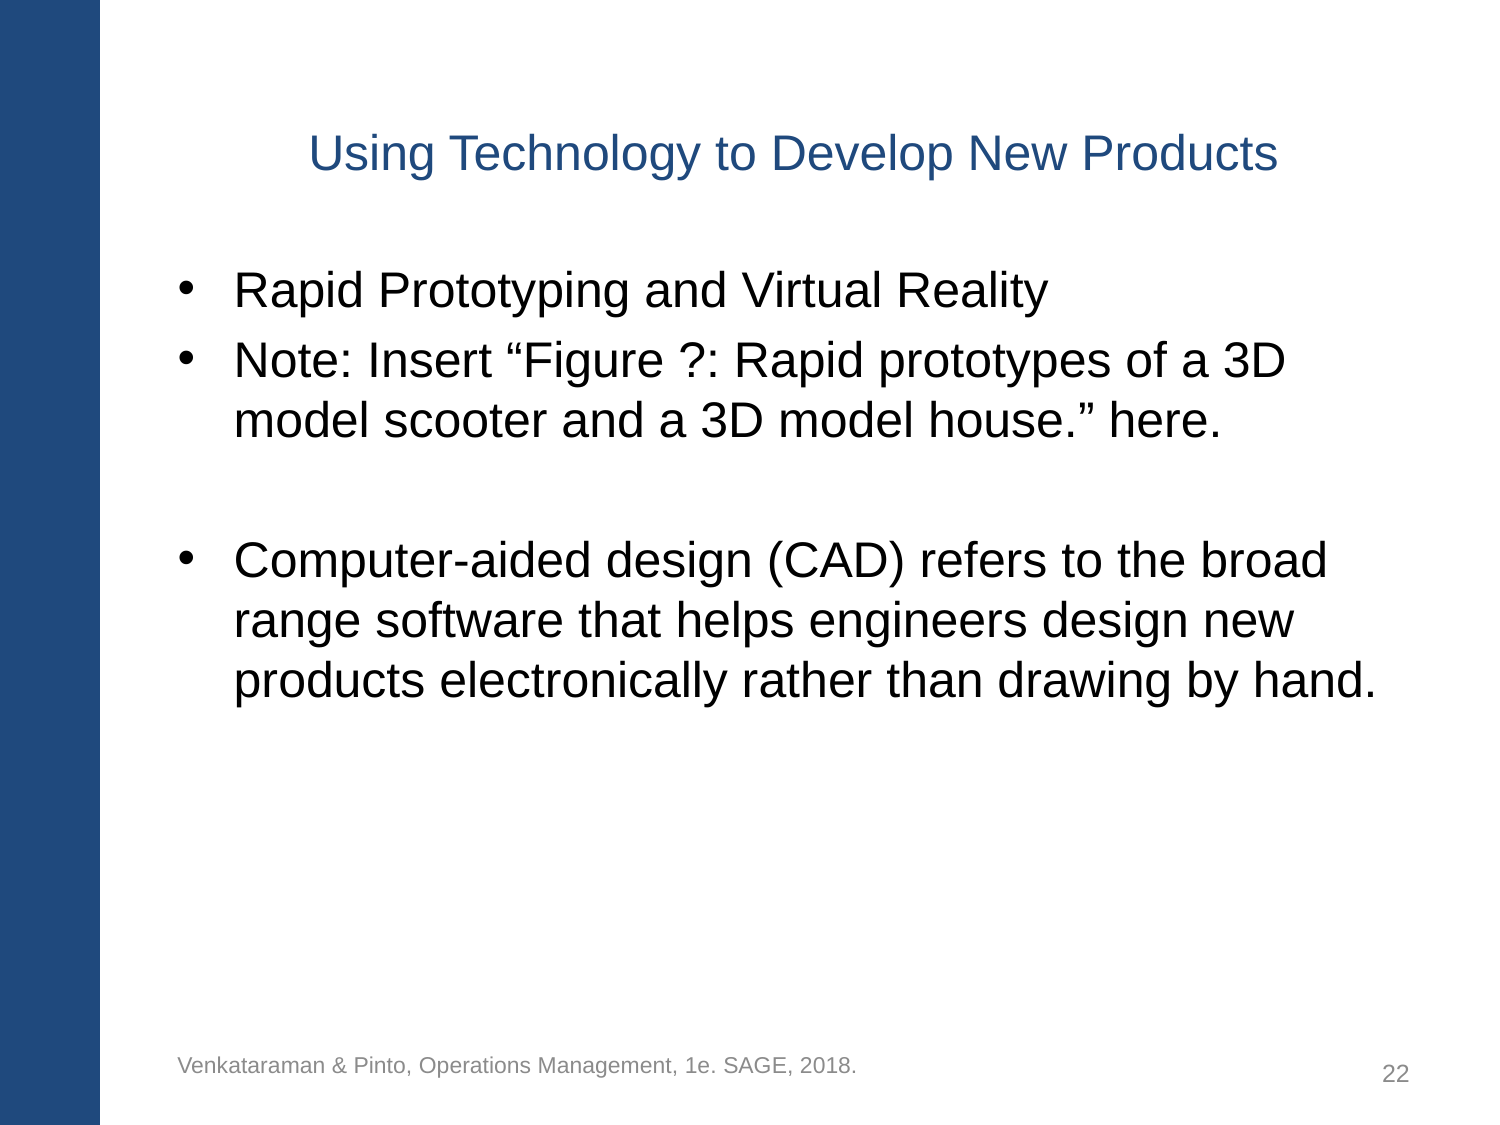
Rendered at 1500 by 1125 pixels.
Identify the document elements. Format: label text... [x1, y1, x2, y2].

slide_number 22 [1350, 1042, 1425, 1103]
footer Venkataraman & Pinto, Operations Management, 1e. SAGE, 2018. [162, 1042, 1313, 1103]
title Using Technology to Develop New Products [162, 37, 1425, 249]
list Rapid Prototyping and Virtual Reality Note: Insert “Figure ?: Rapid prototypes of a 3D model scooter and a 3D model house.” here. Computer-aided design (CAD) refers to the broad range software that helps engineers design new products electronically rather than drawing by hand. [162, 249, 1425, 1005]
